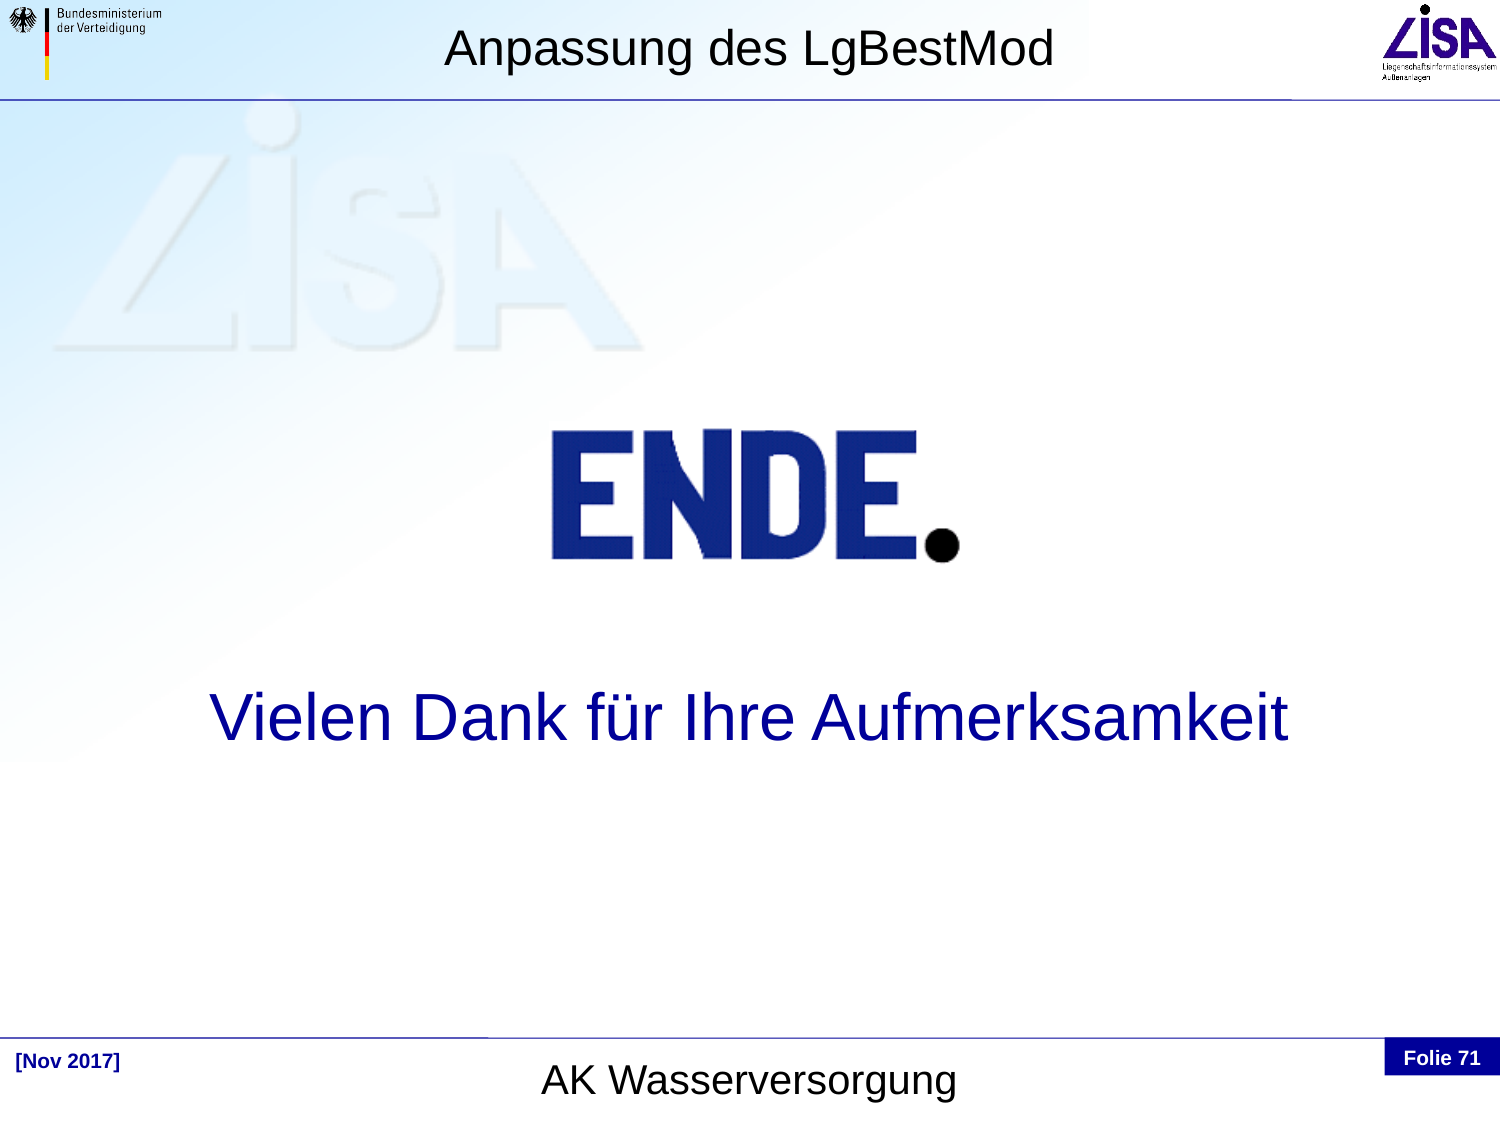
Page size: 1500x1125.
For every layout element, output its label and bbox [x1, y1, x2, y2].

text_box [0, 666, 1500, 761]
picture [1382, 3, 1497, 83]
picture [0, 101, 1089, 666]
picture [0, 0, 1089, 99]
